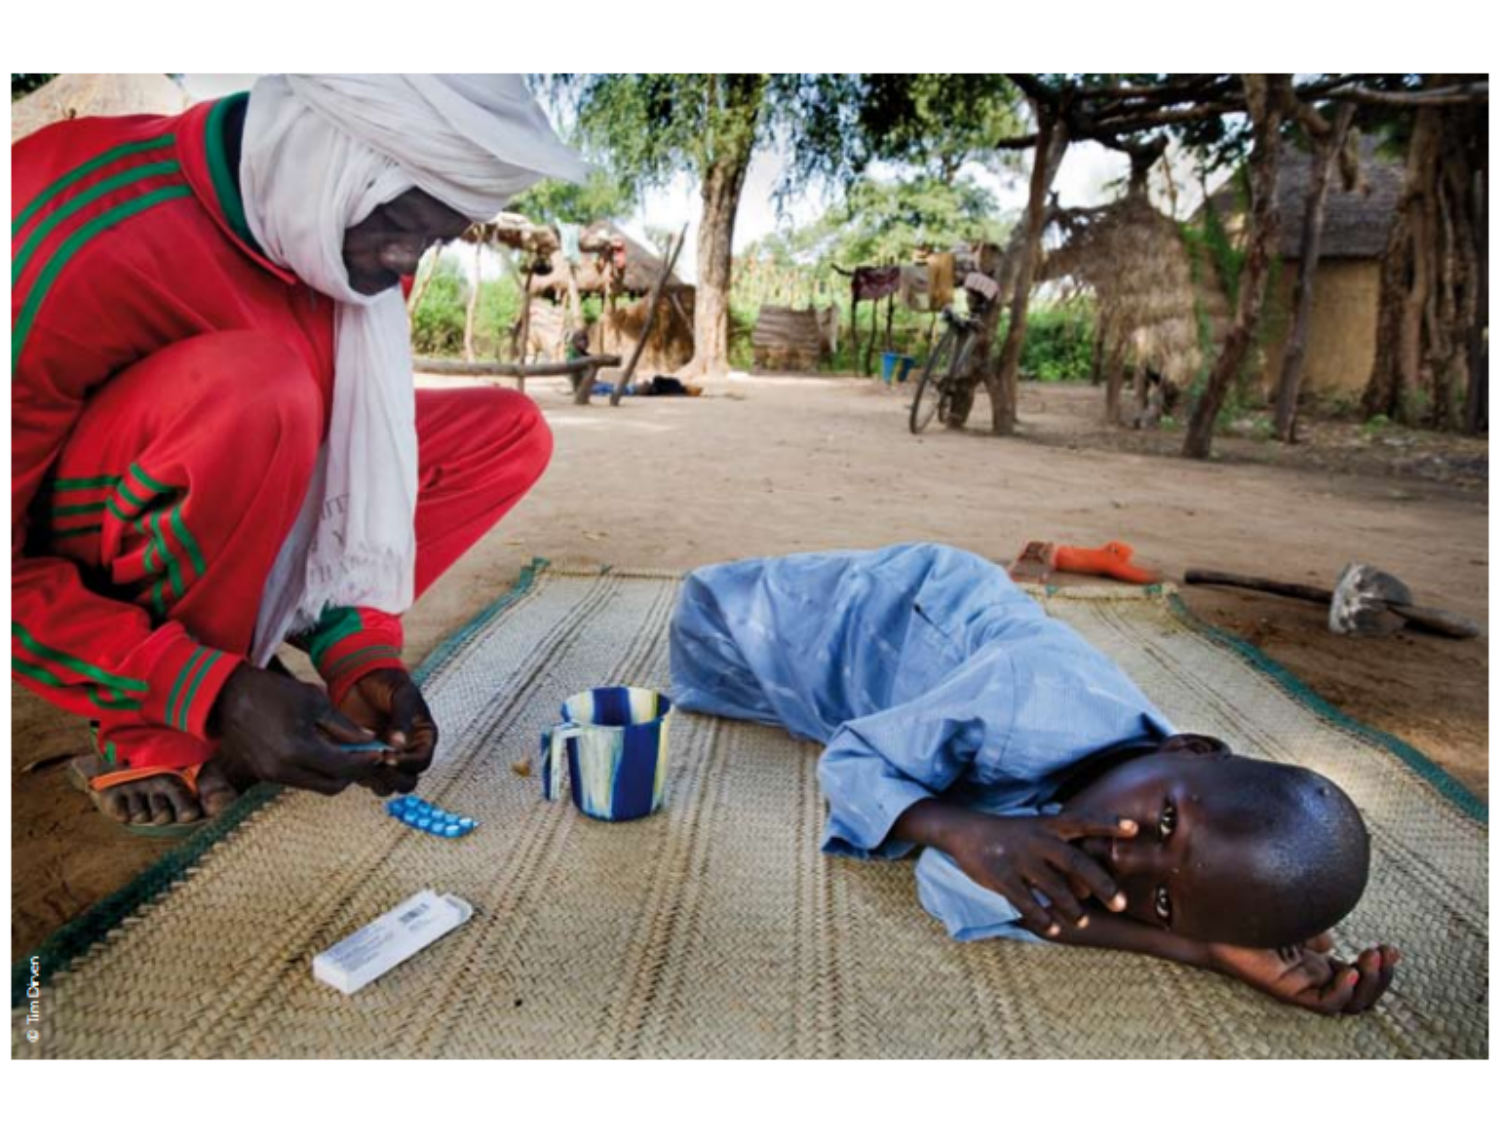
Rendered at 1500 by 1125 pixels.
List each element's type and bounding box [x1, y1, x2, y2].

picture [0, 66, 1499, 1067]
